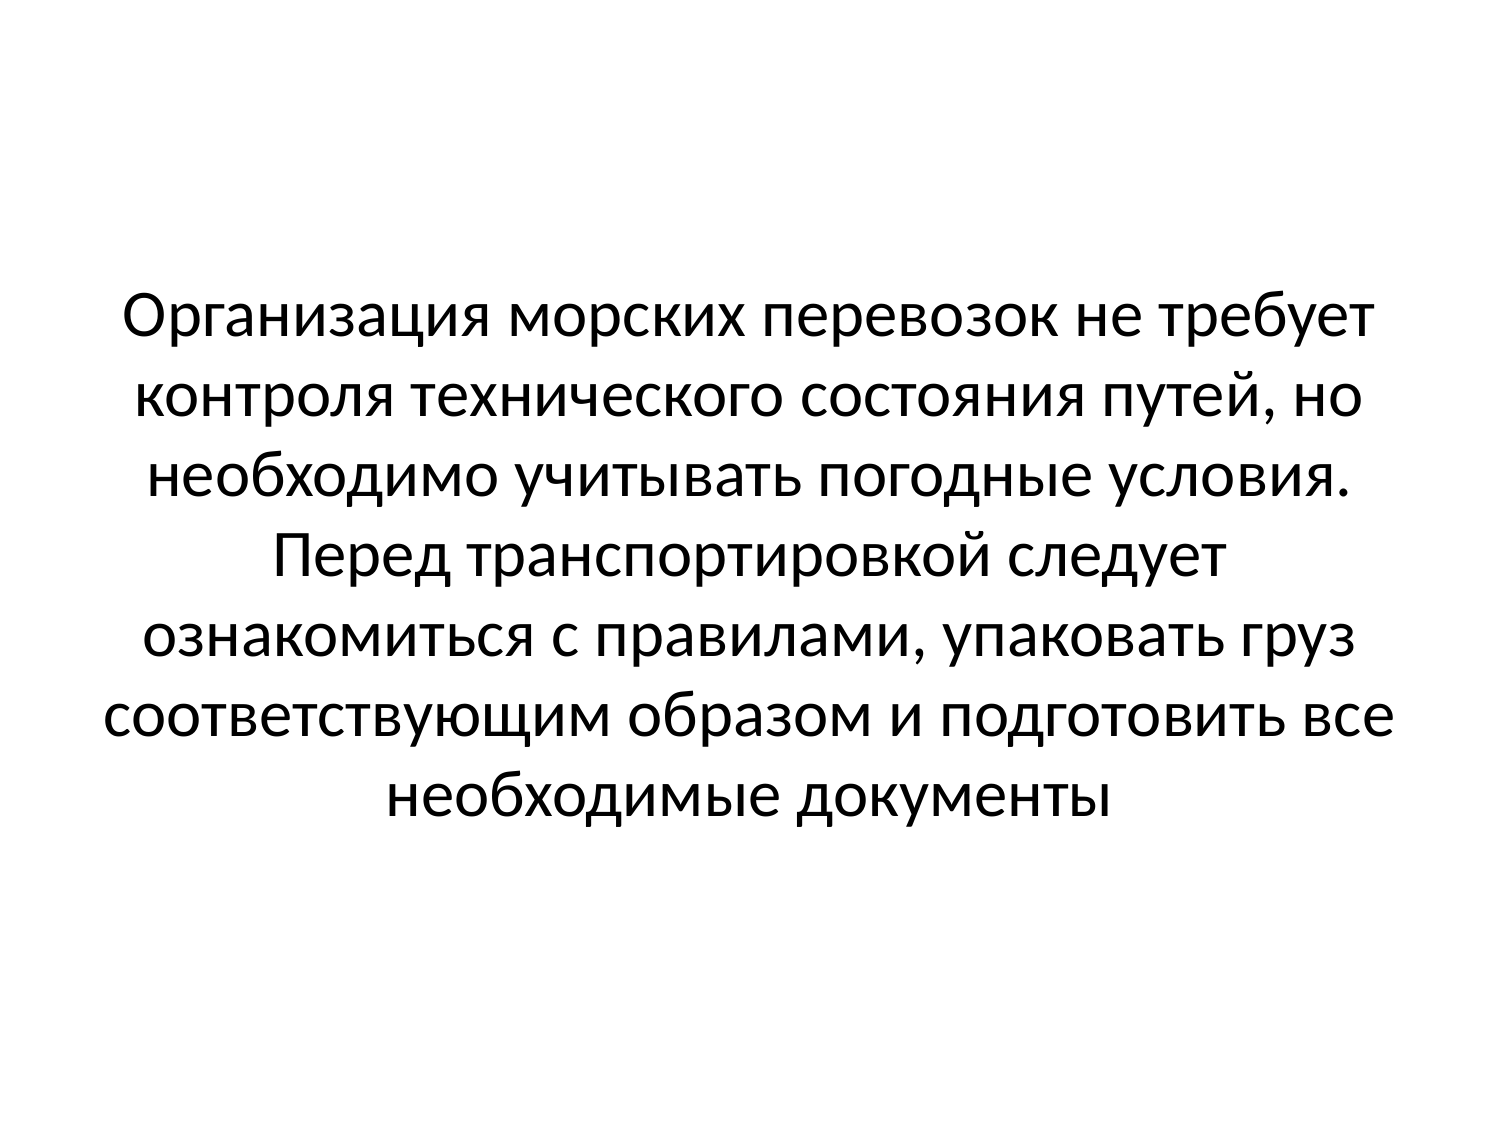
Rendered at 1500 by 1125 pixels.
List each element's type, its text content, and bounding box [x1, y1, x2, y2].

list Организация морских перевозок не требует контроля технического состояния путей, но необходимо учитывать погодные условия. Перед транспортировкой следует ознакомиться с правилами, упаковать груз соответствующим образом и подготовить все необходимые документы [75, 262, 1425, 1005]
